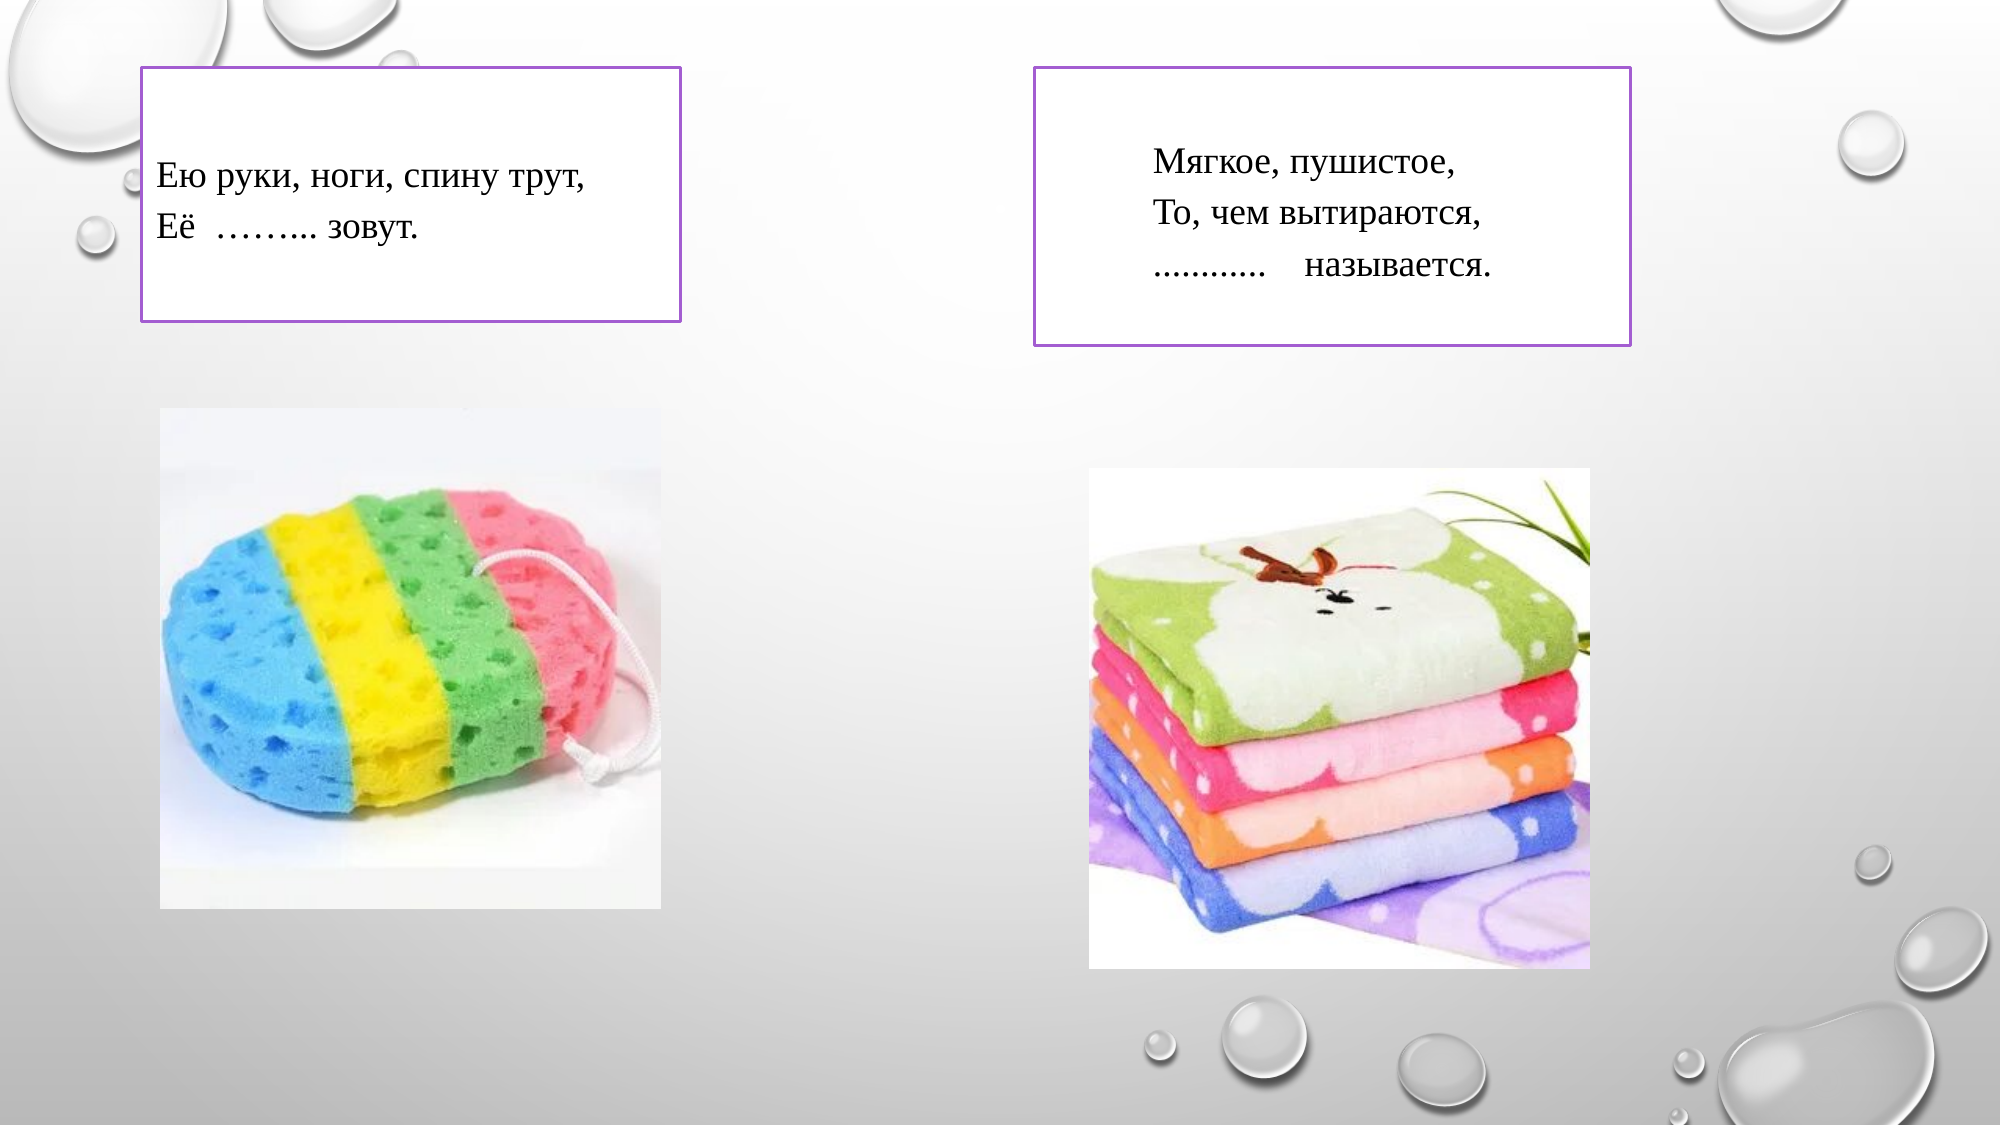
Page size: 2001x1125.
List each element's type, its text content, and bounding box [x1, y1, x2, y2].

picture [0, 0, 2000, 1125]
text_box Ею руки, ноги, спину трут, Её ……... зовут. [140, 66, 682, 323]
text_box Мягкое, пушистое, То, чем вытираются, ............ называется. [1033, 66, 1632, 347]
